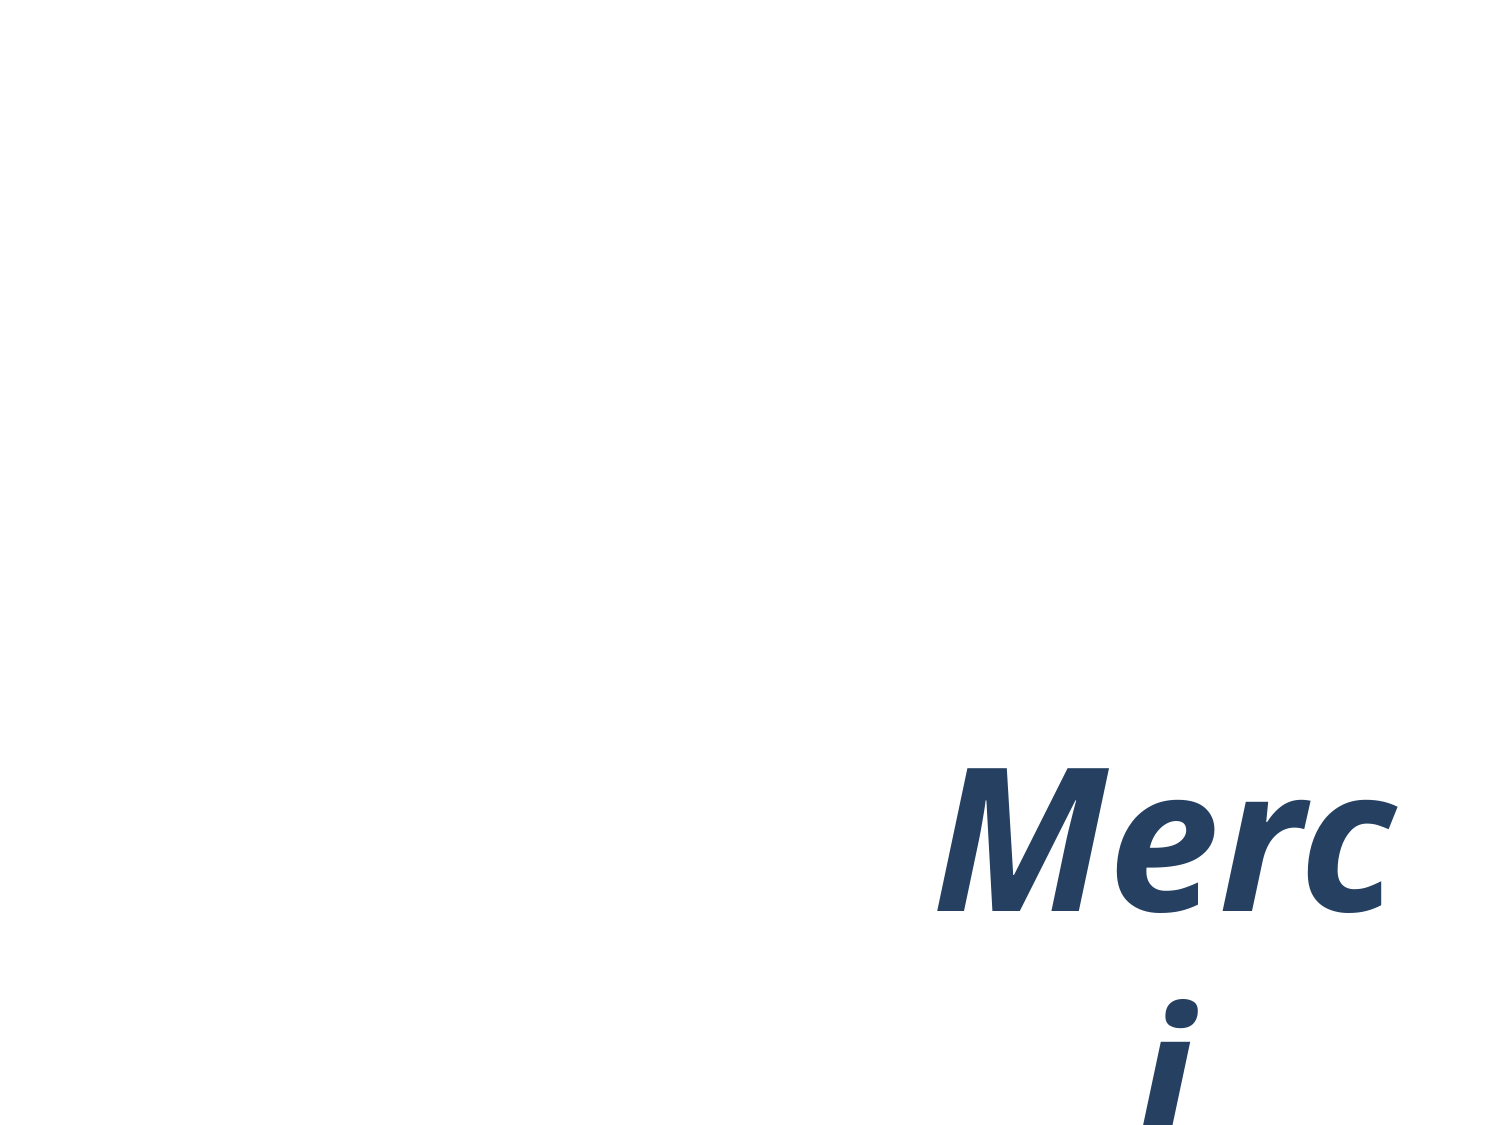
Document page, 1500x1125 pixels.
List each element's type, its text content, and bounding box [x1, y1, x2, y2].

title Merci [915, 857, 1414, 1046]
